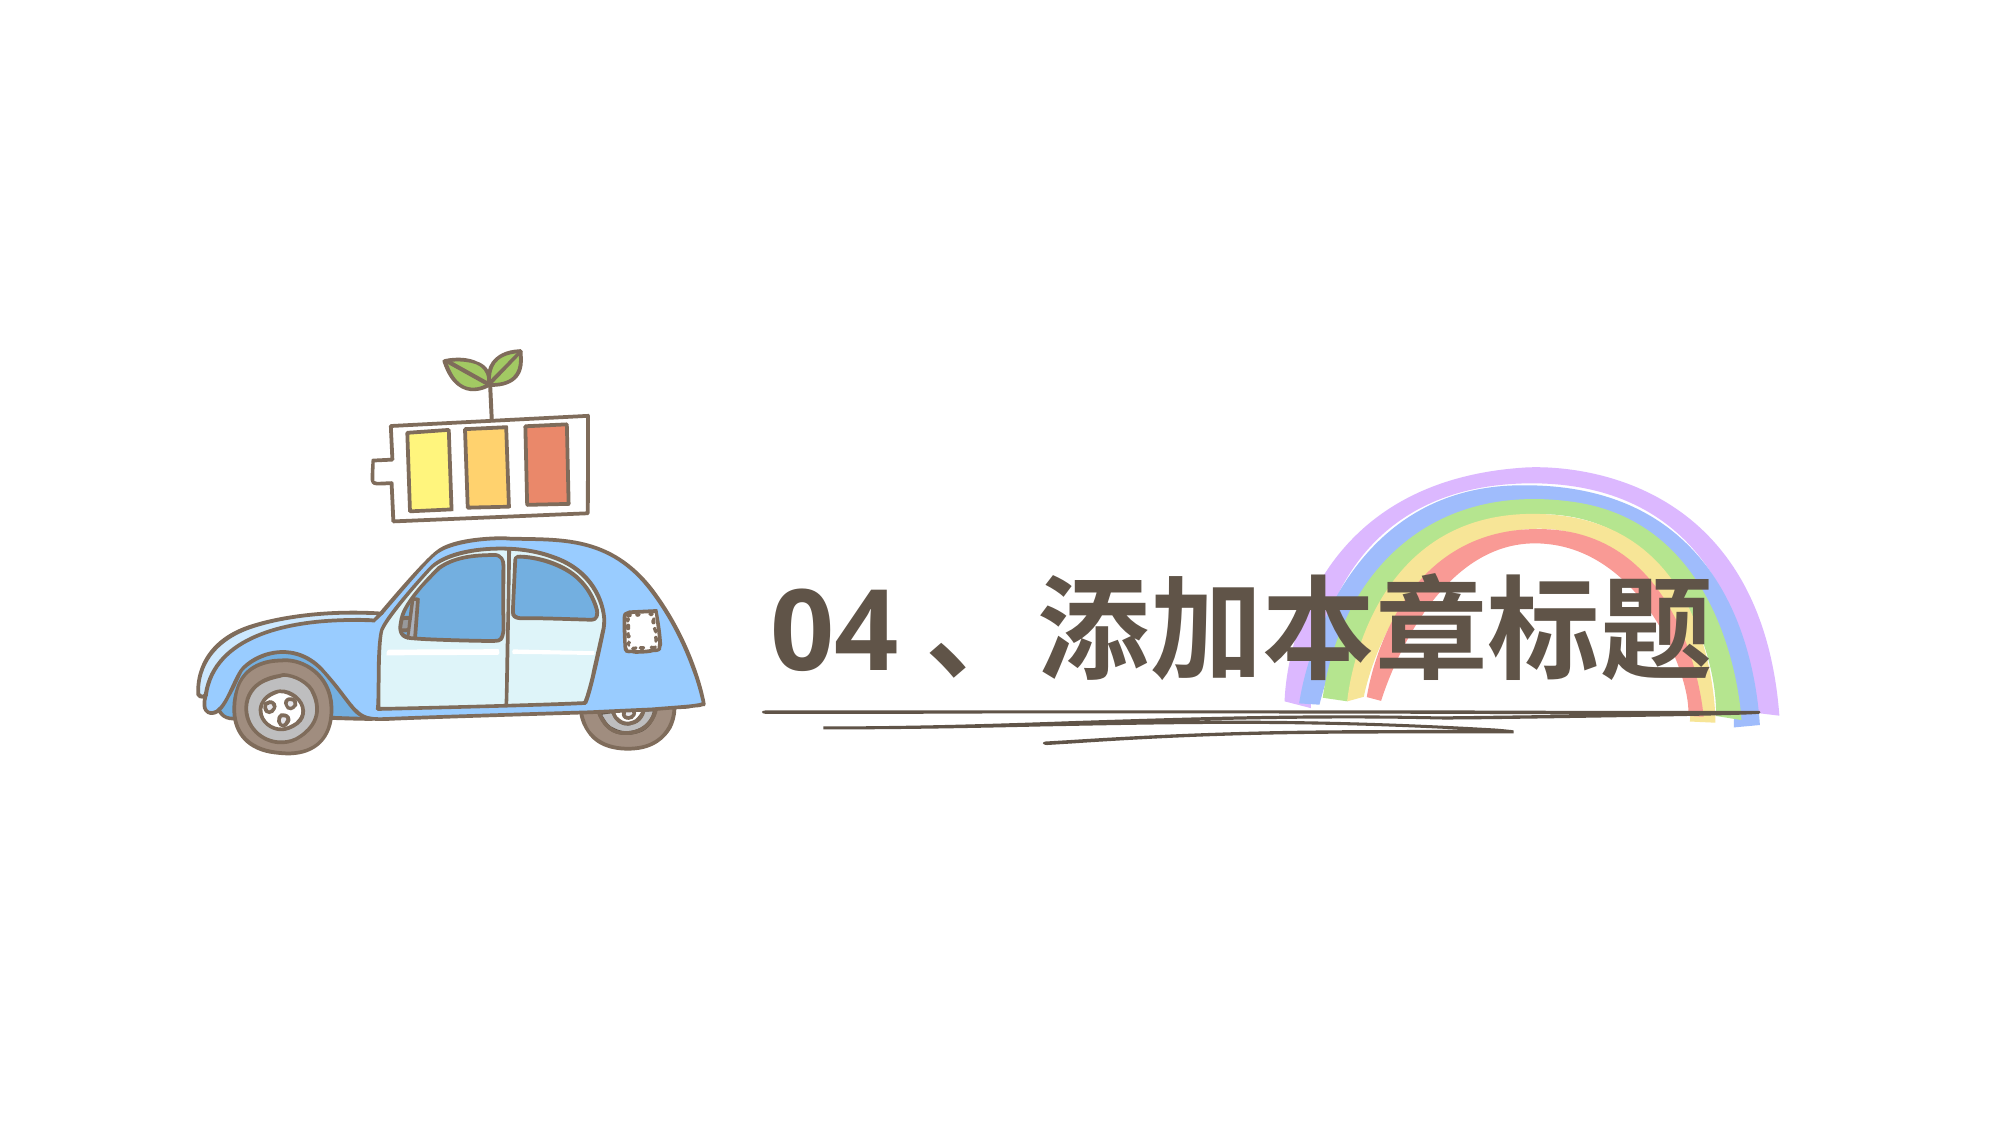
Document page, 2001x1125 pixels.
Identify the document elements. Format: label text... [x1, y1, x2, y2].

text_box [241, 301, 648, 811]
text_box [1042, 730, 1296, 746]
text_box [1296, 321, 1787, 855]
text_box [761, 710, 1296, 714]
text_box 04、添加本章标题 [755, 550, 1296, 701]
text_box [823, 715, 1296, 730]
